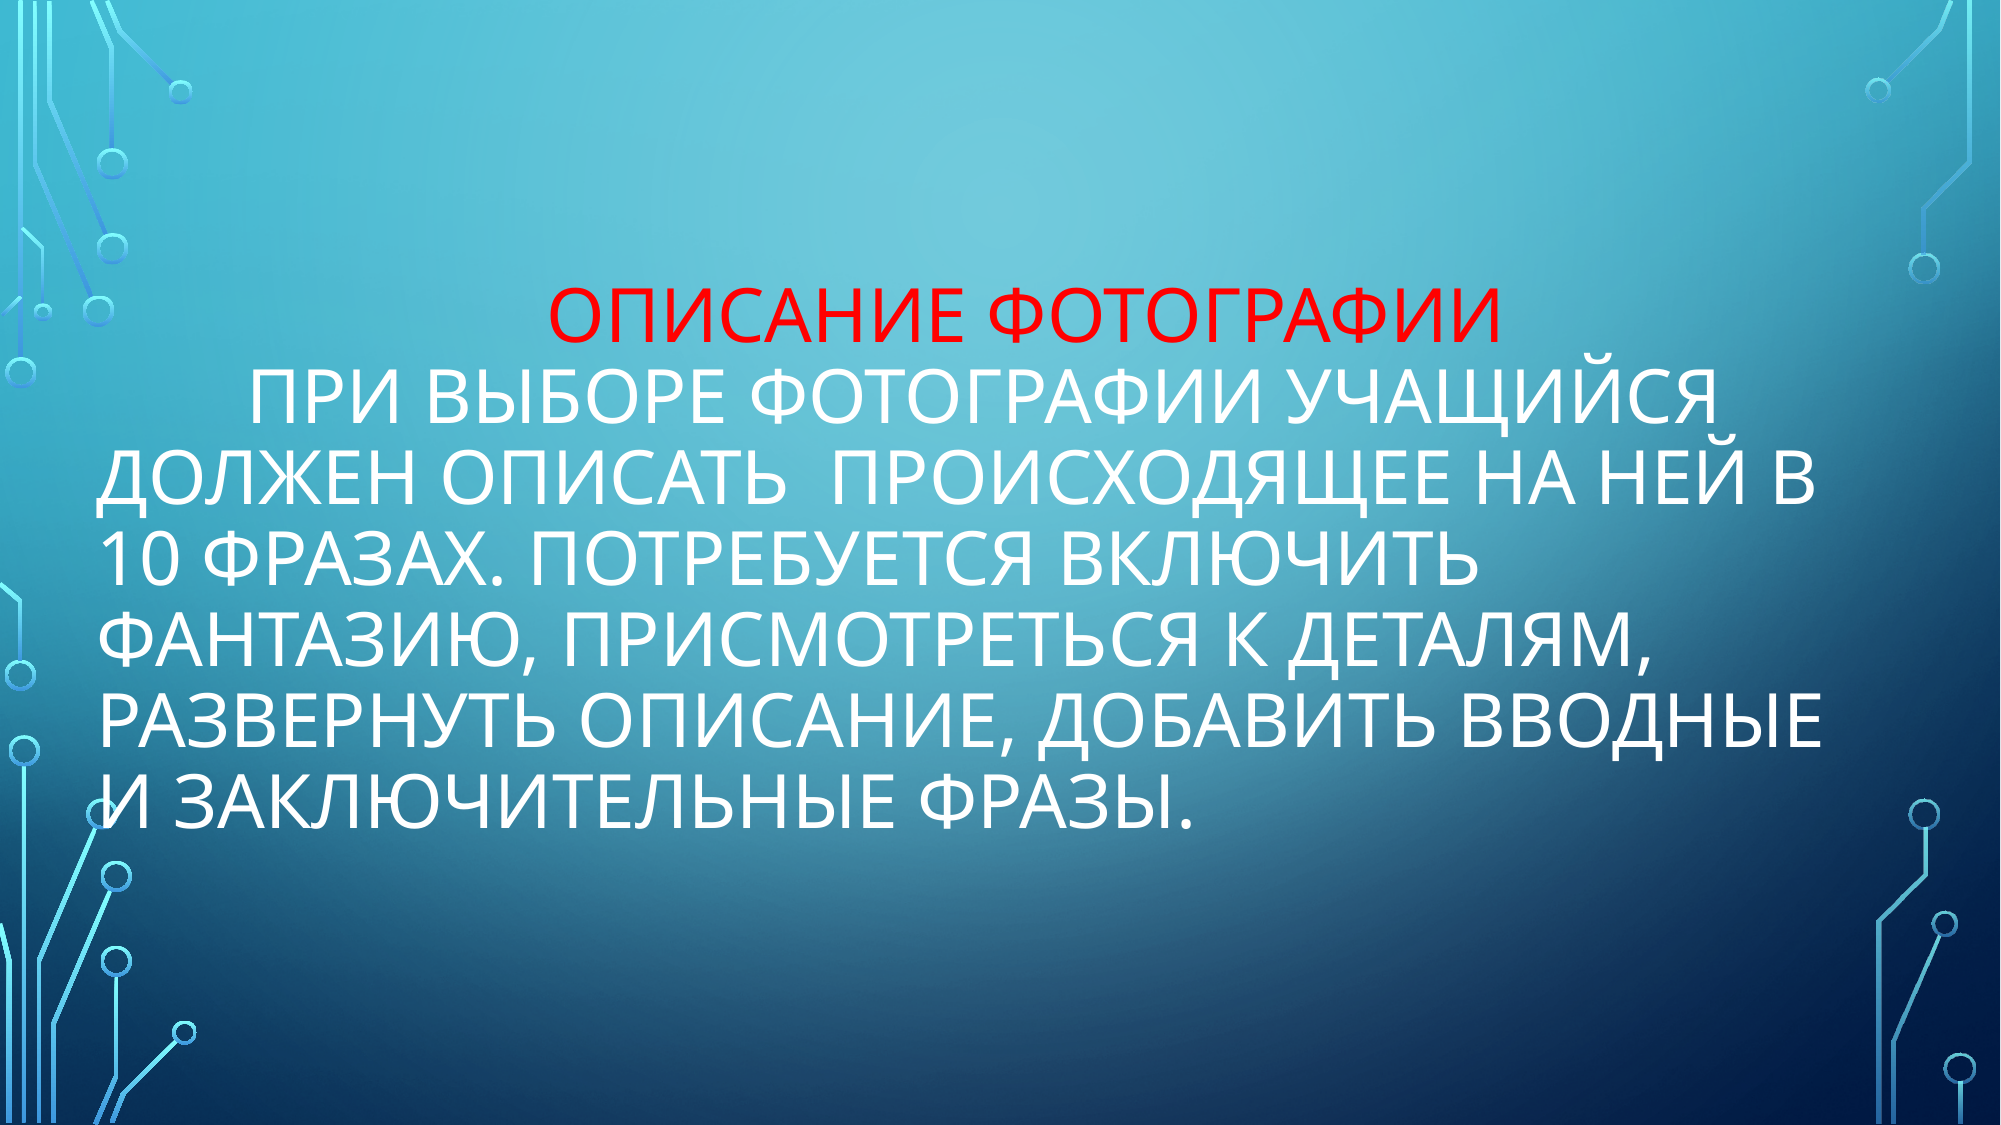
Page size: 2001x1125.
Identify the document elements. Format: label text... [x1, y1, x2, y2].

title ОПИСАНИЕ ФОТОГРАФИИ При выборе фотографии учащийся должен описать происходящее на ней в 10 фразах. Потребуется включить фантазию, присмотреться к деталям, развернуть описание, добавить вводные и заключительные фразы. [81, 81, 1915, 1042]
